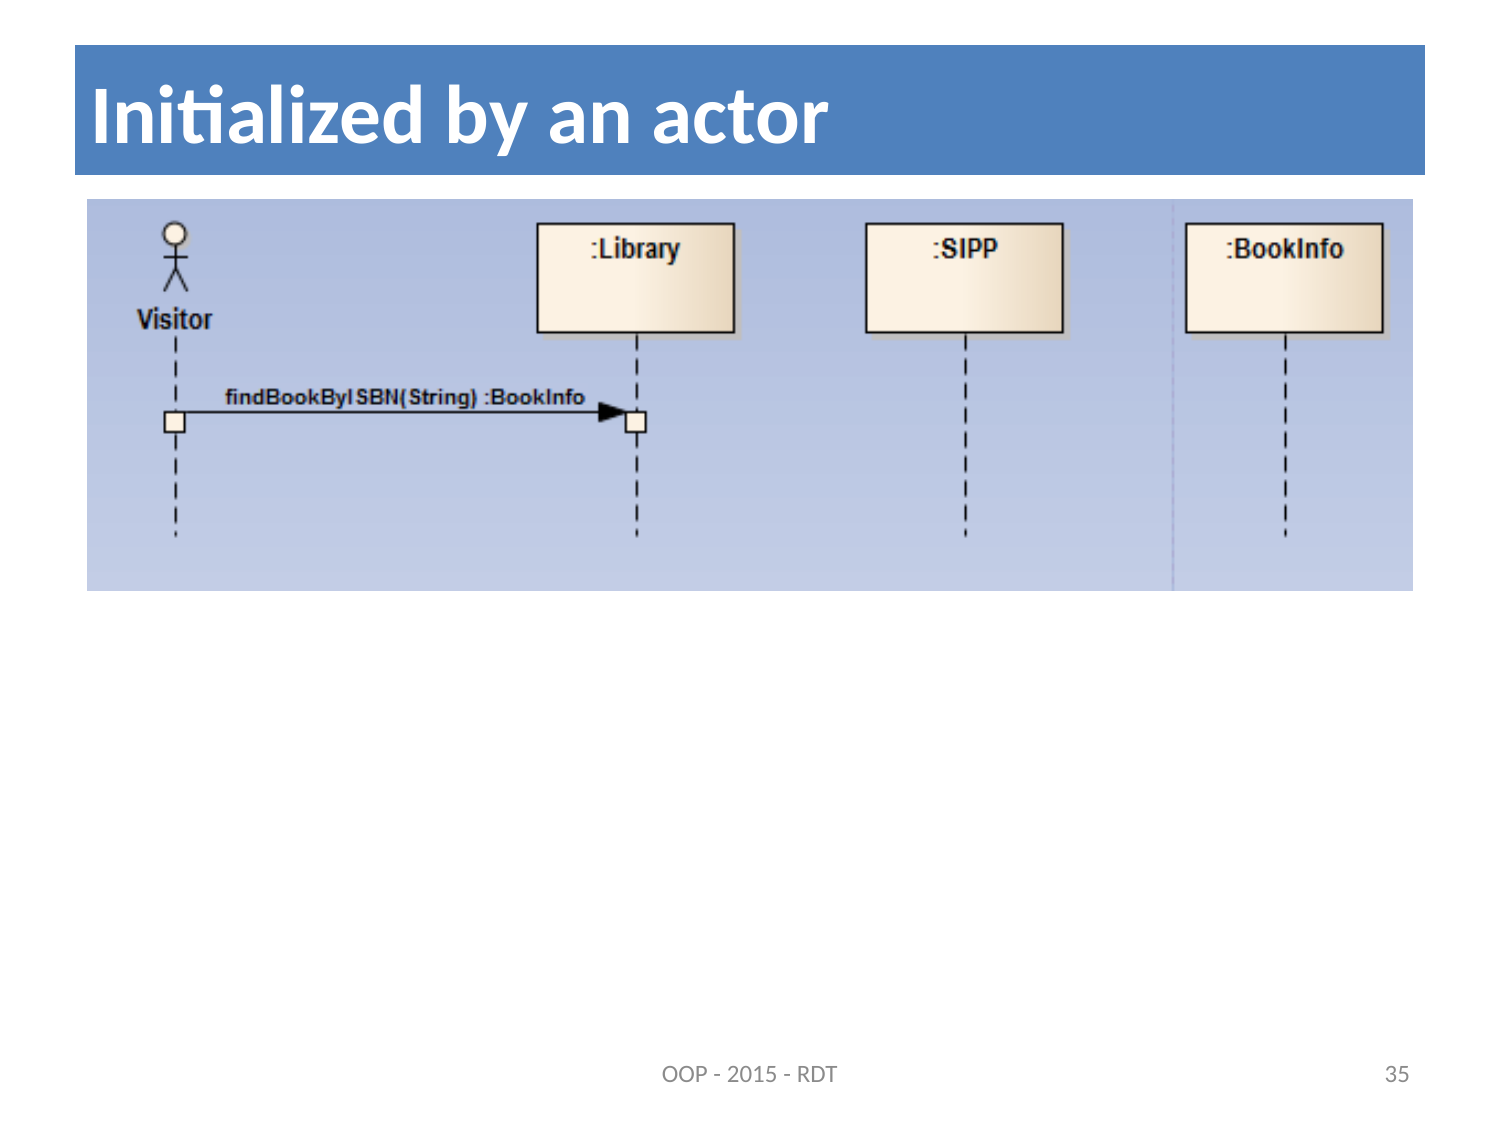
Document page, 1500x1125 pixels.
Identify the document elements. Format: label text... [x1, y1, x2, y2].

title Initialized by an actor [75, 45, 1425, 175]
picture [87, 199, 1413, 591]
slide_number 35 [1074, 1042, 1425, 1103]
footer OOP - 2015 - RDT [512, 1042, 988, 1103]
